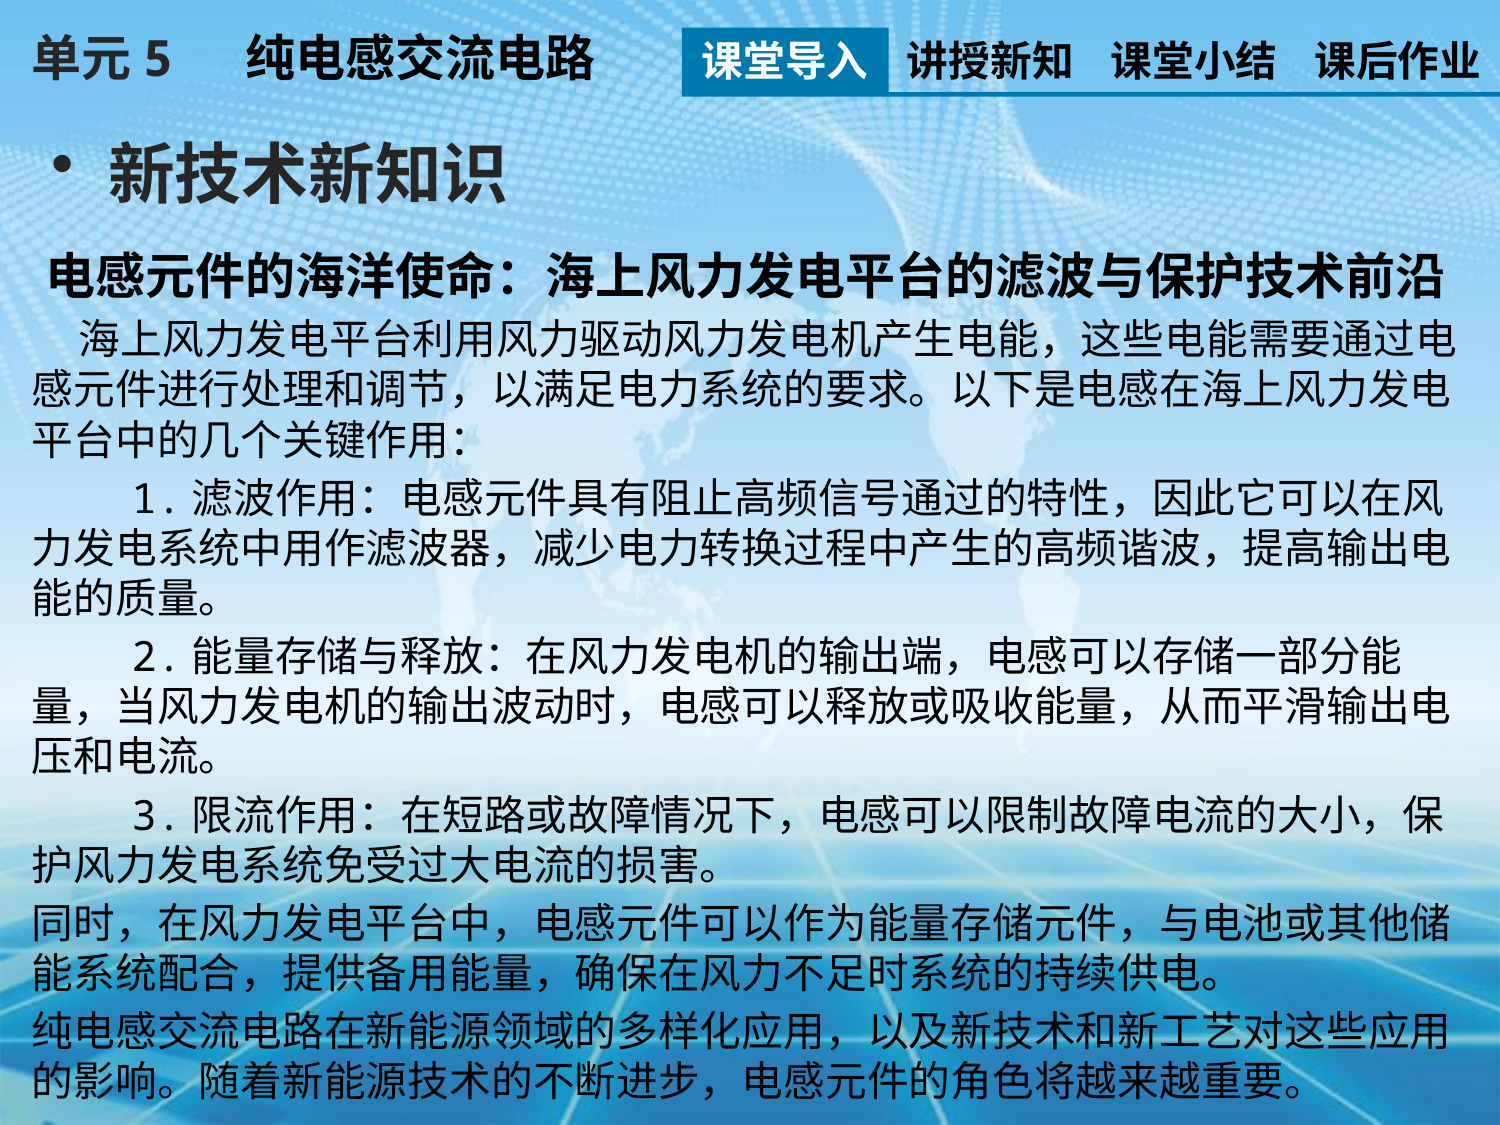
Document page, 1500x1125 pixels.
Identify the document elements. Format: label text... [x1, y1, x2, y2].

text_box 电感元件的海洋使命：海上风力发电平台的滤波与保护技术前沿 海上风力发电平台利用风力驱动风力发电机产生电能，这些电能需要通过电感元件进行处理和调节，以满足电力系统的要求。以下是电感在海上风力发电平台中的几个关键作用： 1.滤波作用：电感元件具有阻止高频信号通过的特性，因此它可以在风力发电系统中用作滤波器，减少电力转换过程中产生的高频谐波，提高输出电能的质量。 2.能量存储与释放：在风力发电机的输出端，电感可以存储一部分能量，当风力发电机的输出波动时，电感可以释放或吸收能量，从而平滑输出电压和电流。 3.限流作用：在短路或故障情况下，电感可以限制故障电流的大小，保护风力发电系统免受过大电流的损害。 同时，在风力发电平台中，电感元件可以作为能量存储元件，与电池或其他储能系统配合，提供备用能量，确保在风力不足时系统的持续供电。 纯电感交流电路在新能源领域的多样化应用，以及新技术和新工艺对这些应用的影响。随着新能源技术的不断进步，电感元件的角色将越来越重要。 [17, 237, 1475, 1125]
text_box 新技术新知识 [37, 124, 788, 220]
picture [0, 0, 1500, 1125]
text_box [17, 18, 1500, 95]
